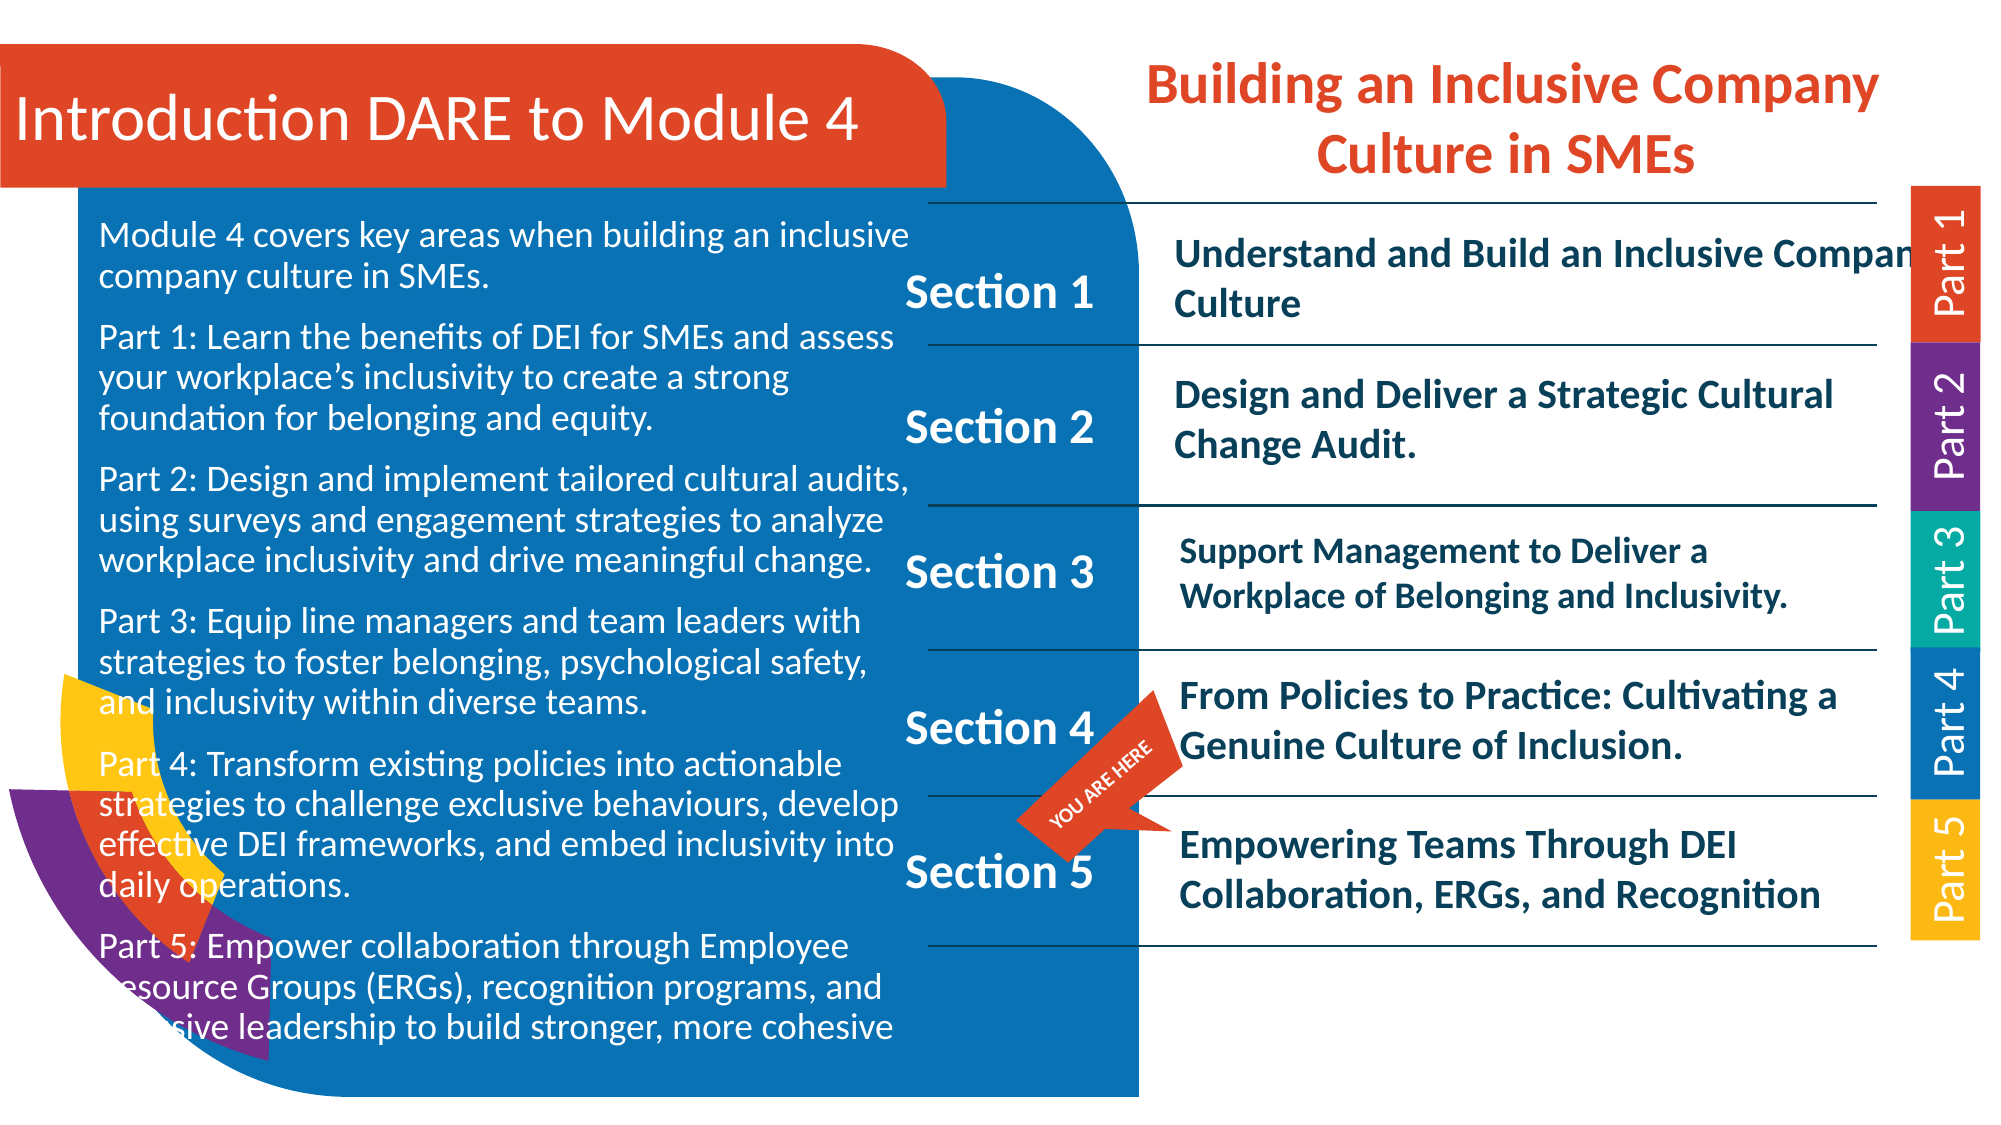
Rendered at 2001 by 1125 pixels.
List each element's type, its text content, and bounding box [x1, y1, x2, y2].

text_box Understand and Build an Inclusive Company Culture [1159, 219, 1910, 333]
text_box From Policies to Practice: Cultivating a Genuine Culture of Inclusion. [1164, 661, 1910, 775]
text_box Section 2 [848, 371, 1152, 485]
text_box Section 1 [848, 235, 1152, 349]
text_box Part 4 [1910, 647, 1981, 799]
list Design and Deliver a Strategic Cultural Change Audit. [1159, 360, 1893, 474]
text_box Building an Inclusive Company Culture in SMEs [1107, 38, 1920, 193]
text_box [1025, 736, 1218, 856]
text_box Section 4 [848, 671, 1152, 785]
text_box Section 5 [848, 815, 1152, 929]
text_box Section 3 [848, 516, 1152, 630]
text_box Support Management to Deliver a Workplace of Belonging and Inclusivity. [1164, 518, 1818, 624]
list Introduction DARE to Module 4 [0, 59, 911, 178]
text_box Part 2 [1910, 342, 1981, 511]
text_box Empowering Teams Through DEI Collaboration, ERGs, and Recognition [1164, 809, 1910, 923]
text_box Part 3 [1910, 511, 1981, 647]
text_box Part 1 [1910, 185, 1981, 342]
text_box Part 5 [1910, 799, 1981, 941]
list Module 4 covers key areas when building an inclusive company culture in SMEs. Part 1: Learn the benefits of DEI for SMEs and assess your workplace’s inclusivity to create a strong foundation for belonging and equity. Part 2: Design and implement tailored cultural audits, using surveys and engagement strategies to analyze workplace inclusivity and drive meaningful change. Part 3: Equip line managers and team leaders with strategies to foster belonging, psychological safety, and inclusivity within diverse teams. Part 4: Transform existing policies into actionable strategies to challenge exclusive behaviours, develop effective DEI frameworks, and embed inclusivity into daily operations. Part 5: Empower collaboration through Employee Resource Groups (ERGs), recognition programs, and inclusive leadership to build stronger, more cohesive teams. [84, 207, 936, 1033]
